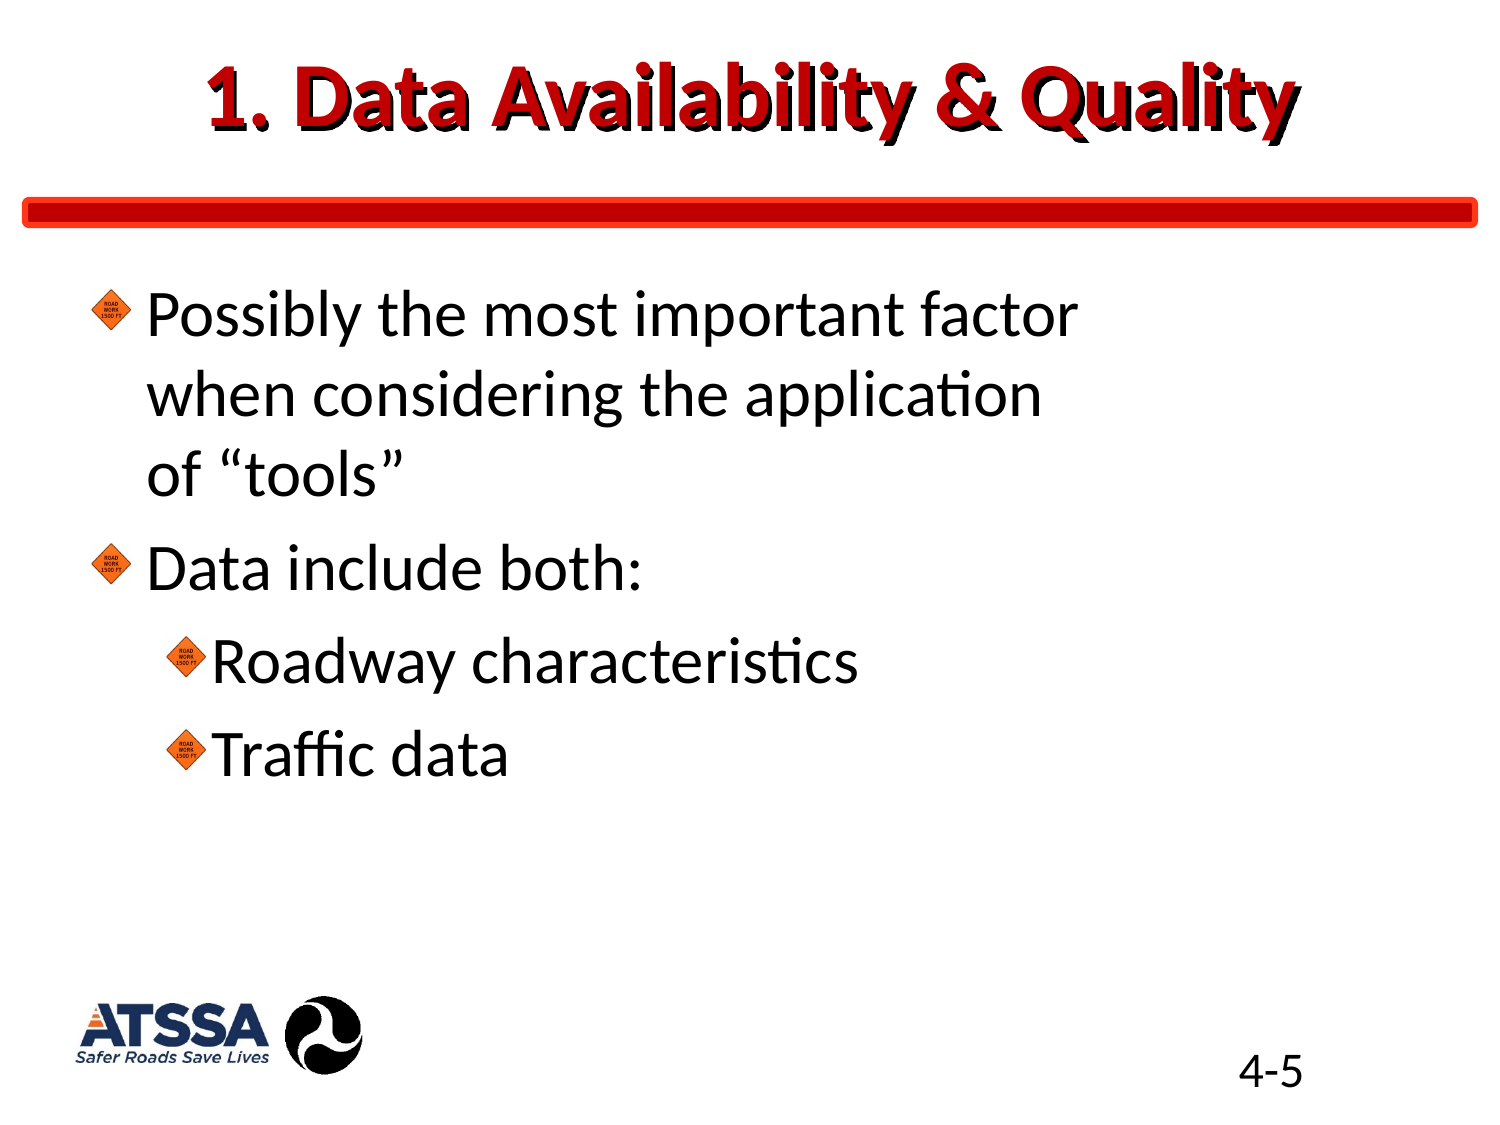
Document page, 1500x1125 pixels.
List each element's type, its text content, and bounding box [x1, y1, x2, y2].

picture [90, 542, 132, 585]
title 1. Data Availability & Quality [0, 49, 1500, 231]
picture [75, 1003, 269, 1063]
picture [165, 728, 207, 771]
picture [165, 635, 207, 678]
list Possibly the most important factor when considering the application of “tools” Data include both: Roadway characteristics Traffic data [74, 262, 1113, 988]
picture [276, 989, 370, 1077]
picture [90, 288, 132, 331]
